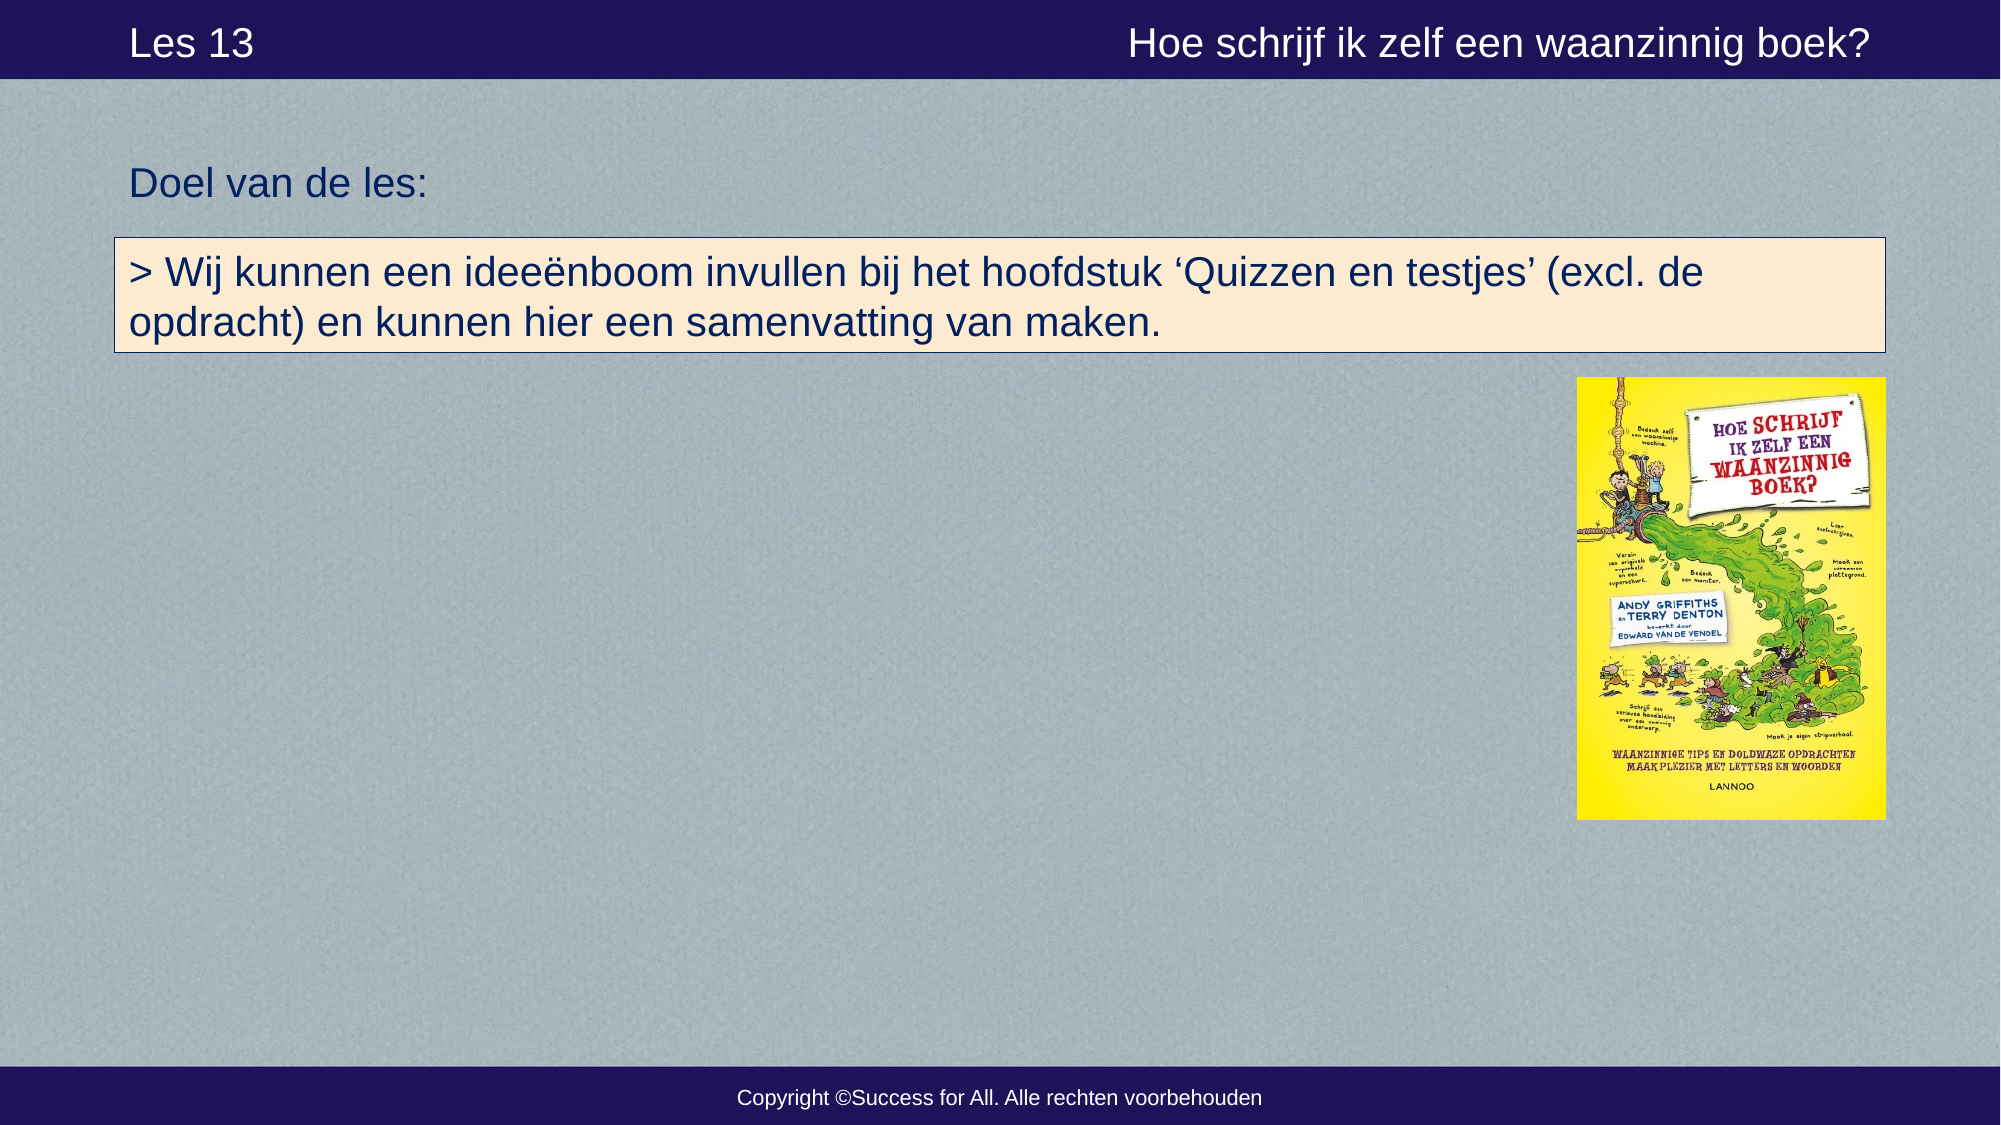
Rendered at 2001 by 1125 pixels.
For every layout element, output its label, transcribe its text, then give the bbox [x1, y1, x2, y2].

text_box Les 13 [114, 8, 354, 73]
text_box Doel van de les: [113, 148, 1635, 214]
picture [0, 0, 2001, 1125]
text_box Hoe schrijf ik zelf een waanzinnig boek? [999, 8, 1886, 73]
text_box Copyright ©Success for All. Alle rechten voorbehouden [0, 1076, 2000, 1125]
text_box > Wij kunnen een ideeënboom invullen bij het hoofdstuk ‘Quizzen en testjes’ (excl. de opdracht) en kunnen hier een samenvatting van maken. [114, 237, 1886, 353]
